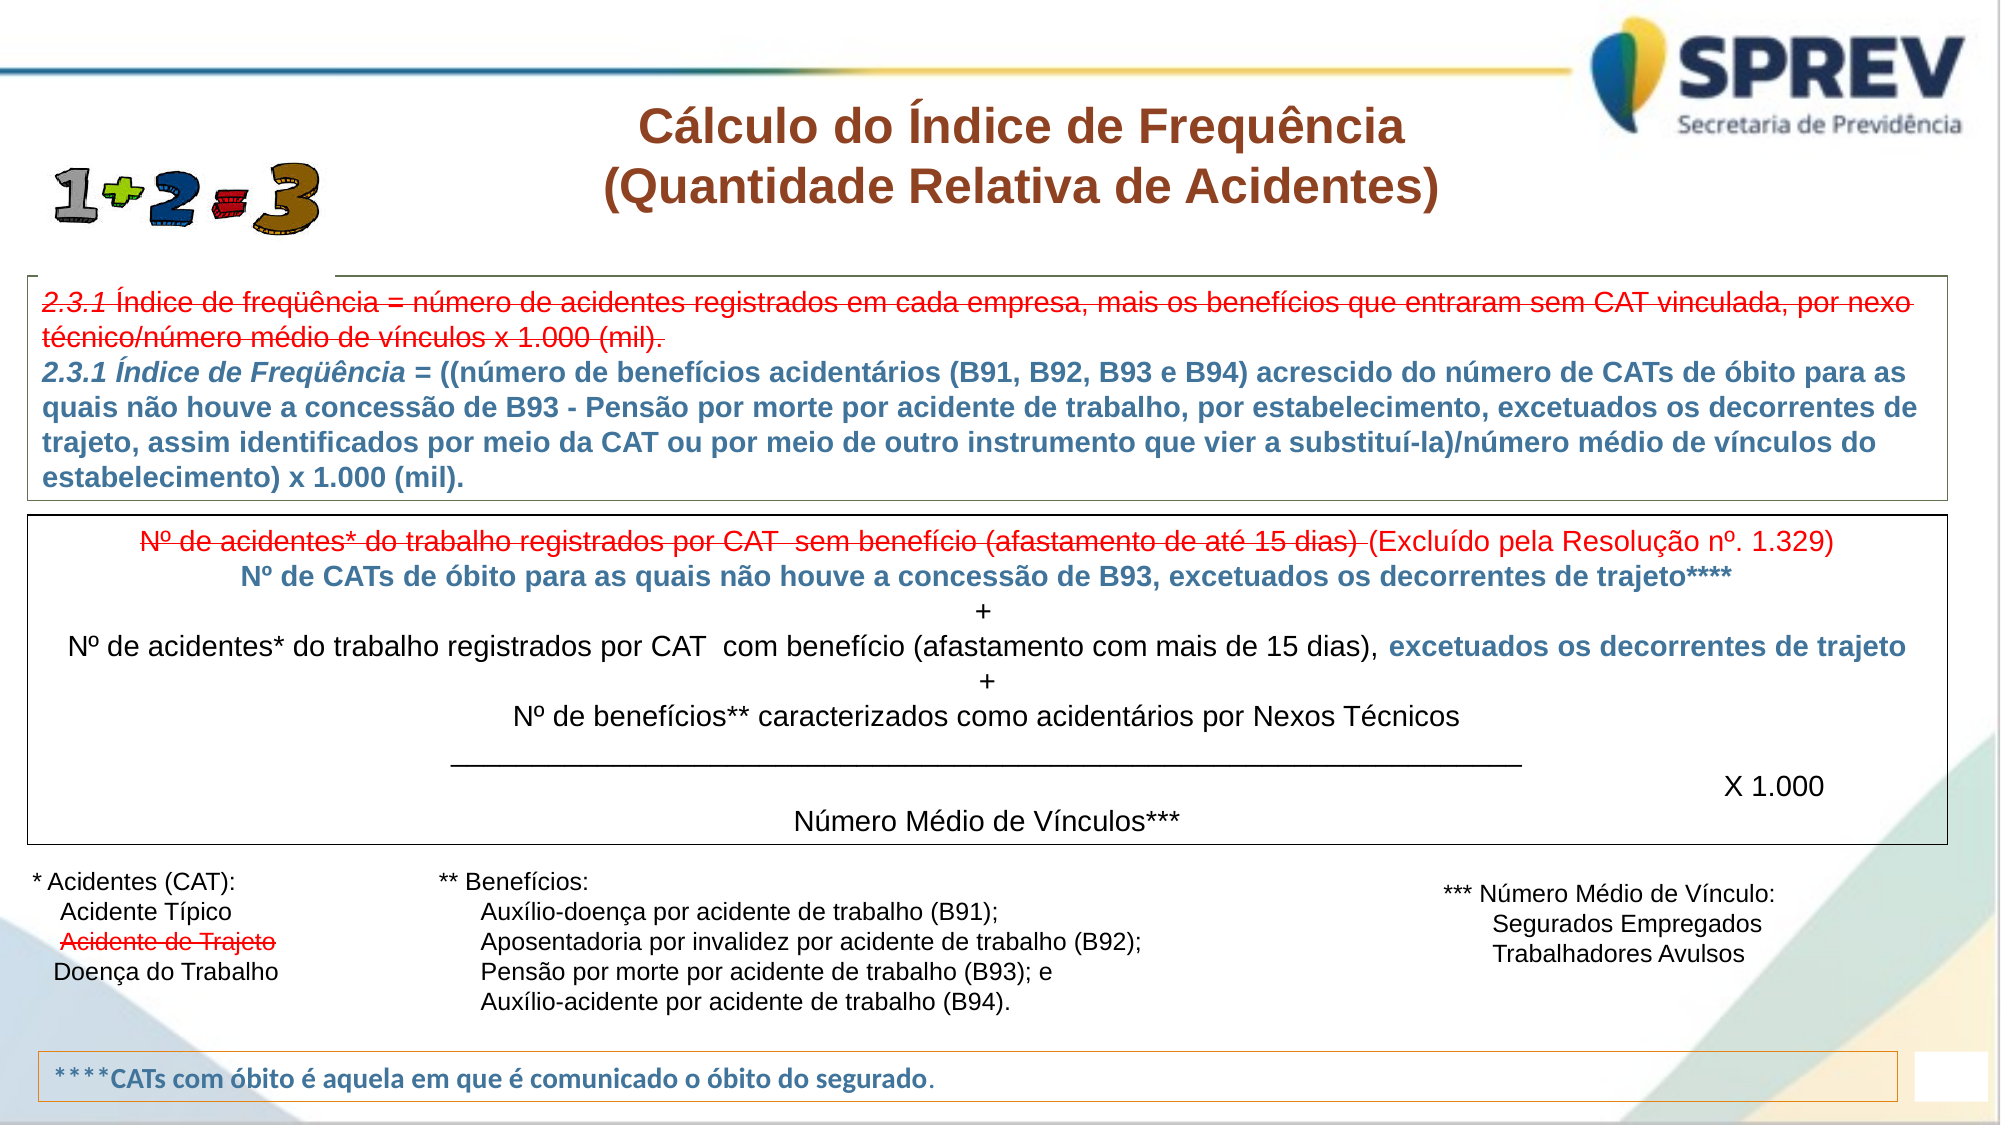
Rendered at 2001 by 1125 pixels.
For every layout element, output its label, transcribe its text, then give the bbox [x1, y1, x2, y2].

text_box *** Número Médio de Vínculo: Segurados Empregados Trabalhadores Avulsos [1428, 869, 1792, 975]
picture [0, 0, 2001, 1125]
text_box X 1.000 [1708, 760, 1840, 810]
text_box * Acidentes (CAT): Acidente Típico Acidente de Trajeto Doença do Trabalho [17, 857, 295, 993]
text_box Nº de acidentes* do trabalho registrados por CAT sem benefício (afastamento de até 15 dias) (Excluído pela Resolução nº. 1.329) Nº de CATs de óbito para as quais não houve a concessão de B93, excetuados os decorrentes de trajeto**** + Nº de acidentes* do trabalho registrados por CAT com benefício (afastamento com mais de 15 dias), excetuados os decorrentes de trajeto + Nº de benefícios** caracterizados como acidentários por Nexos Técnicos __________________________________________________________________ Número Médio de Vínculos*** [27, 515, 1948, 845]
text_box ****CATs com óbito é aquela em que é comunicado o óbito do segurado. [38, 1051, 1898, 1102]
text_box [1914, 1051, 1989, 1102]
text_box ** Benefícios: Auxílio-doença por acidente de trabalho (B91); Aposentadoria por invalidez por acidente de trabalho (B92); Pensão por morte por acidente de trabalho (B93); e Auxílio-acidente por acidente de trabalho (B94). [423, 857, 1159, 1023]
text_box Cálculo do Índice de Frequência (Quantidade Relativa de Acidentes) [166, 85, 1878, 221]
text_box 2.3.1 Índice de freqüência = número de acidentes registrados em cada empresa, mais os benefícios que entraram sem CAT vinculada, por nexo técnico/número médio de vínculos x 1.000 (mil). 2.3.1 Índice de Freqüência = ((número de benefícios acidentários (B91, B92, B93 e B94) acrescido do número de CATs de óbito para as quais não houve a concessão de B93 - Pensão por morte por acidente de trabalho, por estabelecimento, excetuados os decorrentes de trajeto, assim identificados por meio da CAT ou por meio de outro instrumento que vier a substituí-la)/número médio de vínculos do estabelecimento) x 1.000 (mil). [27, 276, 1948, 501]
